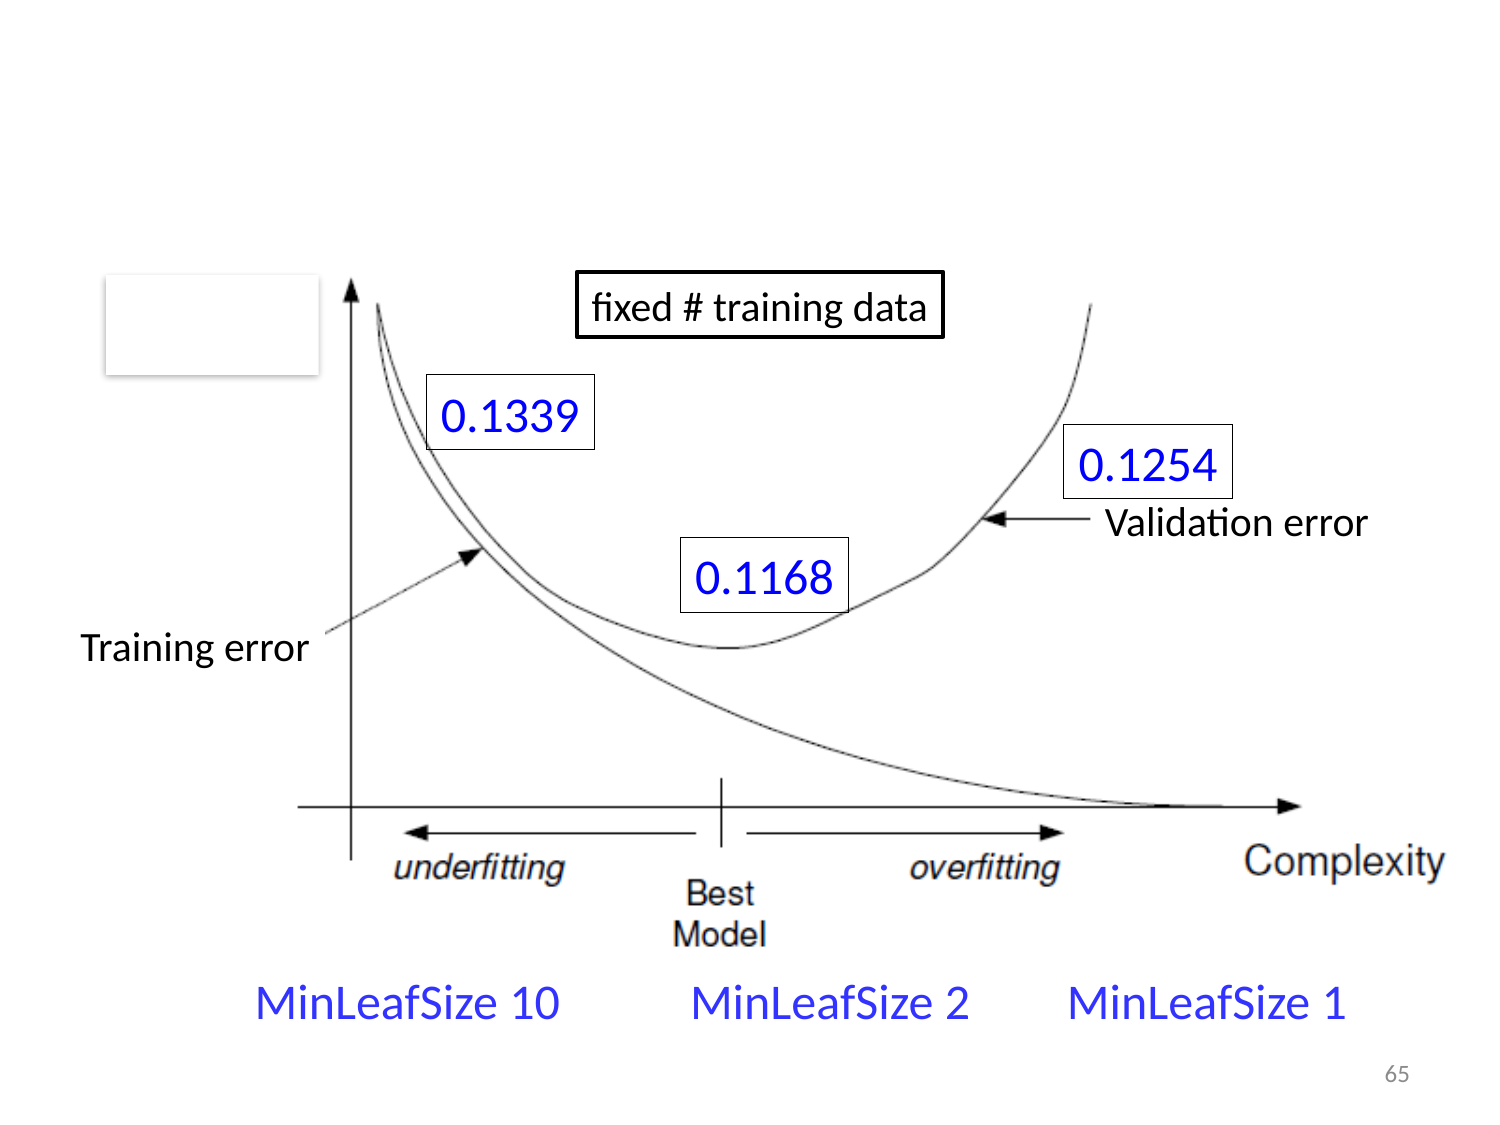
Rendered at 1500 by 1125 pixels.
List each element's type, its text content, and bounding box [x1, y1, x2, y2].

slide_number 65 [1074, 1042, 1425, 1103]
picture [12, 249, 1482, 976]
text_box MinLeafSize 10 [239, 985, 576, 1038]
text_box MinLeafSize 2 [675, 985, 986, 1038]
text_box MinLeafSize 1 [1052, 985, 1363, 1037]
